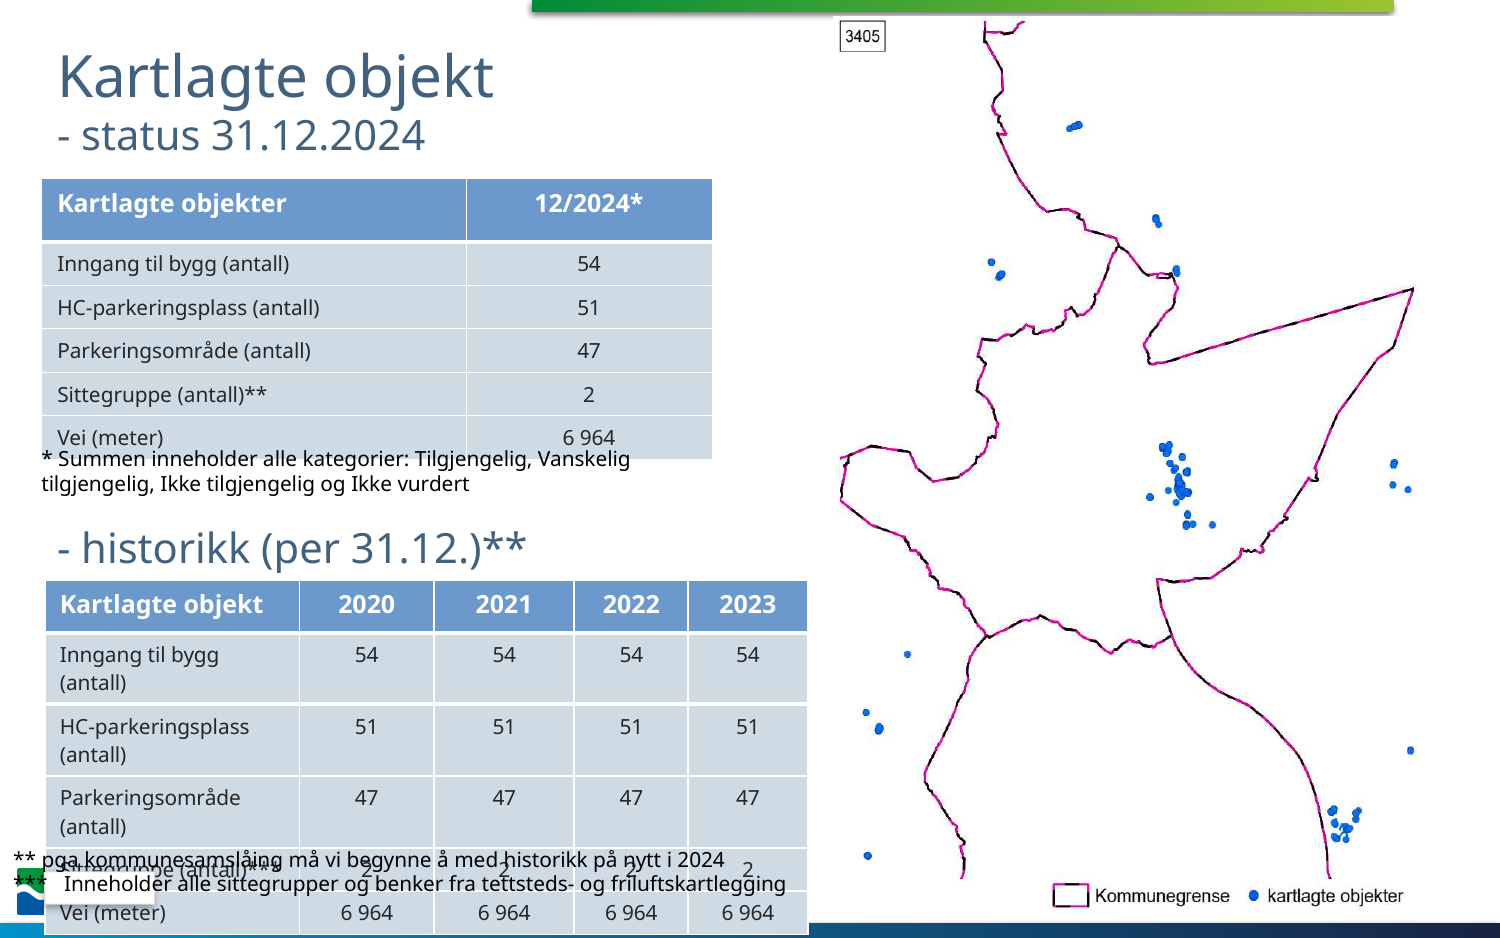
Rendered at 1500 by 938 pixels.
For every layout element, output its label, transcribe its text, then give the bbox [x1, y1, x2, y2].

table_header 2020 [300, 581, 433, 631]
table_cell Parkeringsområde (antall) [42, 329, 466, 372]
table_header Kartlagte objekt [46, 581, 299, 631]
table_cell 51 [435, 706, 573, 775]
text_box - historikk (per 31.12.)** [42, 496, 828, 580]
table_cell 54 [575, 635, 687, 702]
table_cell 54 [435, 635, 573, 702]
text_box * Summen inneholder alle kategorier: Tilgjengelig, Vanskelig tilgjengelig, Ikke tilgjengelig og Ikke vurdert [26, 438, 711, 504]
table_cell 51 [689, 706, 807, 775]
table_cell 6 964 [575, 904, 687, 934]
text_box Kartlagte objekt - status 31.12.2024 [42, 24, 828, 167]
table_cell 47 [689, 777, 807, 847]
table_header 2022 [575, 581, 687, 631]
table_header 2023 [689, 581, 807, 631]
picture [833, 16, 1419, 913]
table_cell 51 [575, 706, 687, 775]
table_cell 2 [467, 373, 712, 415]
table_cell 54 [467, 244, 712, 285]
table_cell Inngang til bygg (antall) [42, 244, 466, 285]
table_header 12/2024* [467, 179, 712, 240]
table_cell 47 [467, 329, 712, 372]
table_cell 6 964 [300, 904, 433, 934]
table_cell 47 [300, 777, 433, 838]
table_cell 51 [467, 286, 712, 328]
table_cell HC-parkeringsplass (antall) [42, 286, 466, 328]
table_cell 47 [575, 777, 687, 838]
table_cell HC-parkeringsplass (antall) [46, 706, 299, 775]
table_cell 2 [802, 849, 807, 890]
table_cell Sittegruppe (antall)** [42, 373, 466, 415]
table_cell Vei (meter) [42, 416, 466, 438]
table_cell 54 [300, 635, 433, 702]
table_cell Inngang til bygg (antall) [46, 635, 299, 702]
table_cell 6 964 [689, 892, 807, 934]
table_cell 6 964 [467, 416, 712, 459]
table_cell Vei (meter) [46, 904, 299, 934]
table_cell 51 [300, 706, 433, 775]
table_cell 47 [435, 777, 573, 838]
table_header 2021 [435, 581, 573, 631]
table_header Kartlagte objekter [42, 179, 466, 240]
table_cell 54 [689, 635, 807, 702]
table_cell Parkeringsområde (antall) [46, 777, 299, 838]
text_box ** pga kommunesamslåing må vi begynne å med historikk på nytt i 2024 *** Inneholder alle sittegrupper og benker fra tettsteds- og friluftskartlegging [0, 838, 802, 904]
table_cell 6 964 [435, 904, 573, 934]
